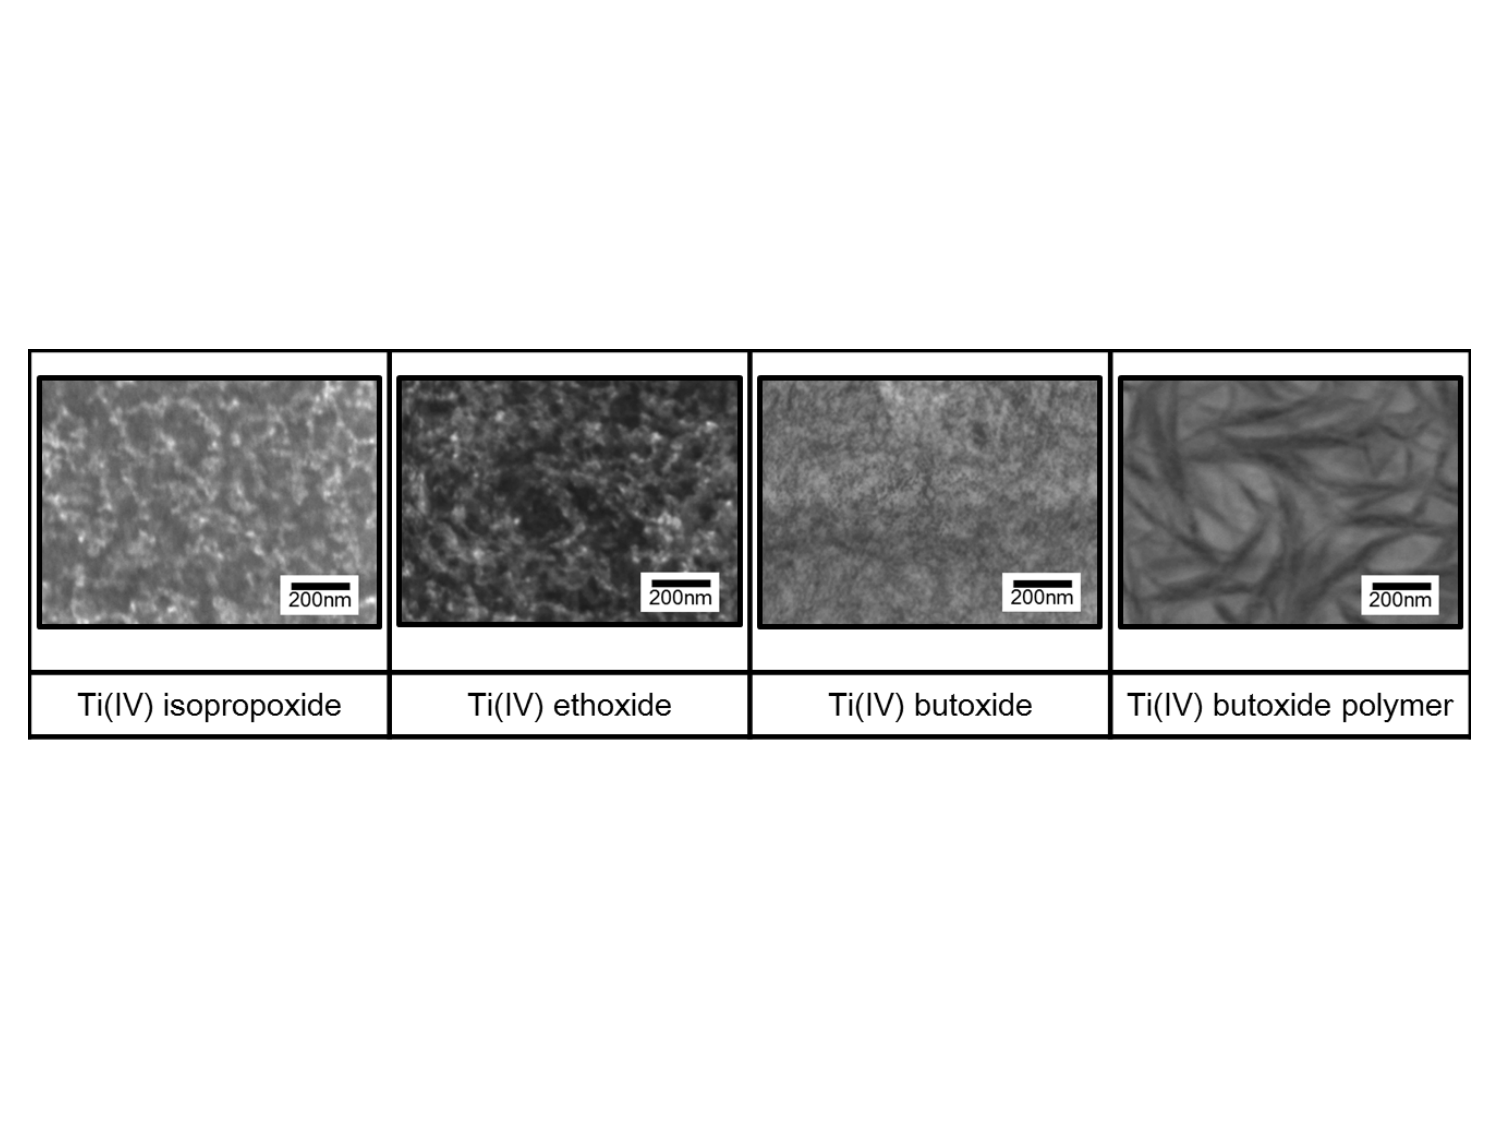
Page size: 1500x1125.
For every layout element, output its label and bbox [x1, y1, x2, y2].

picture [28, 349, 1471, 744]
